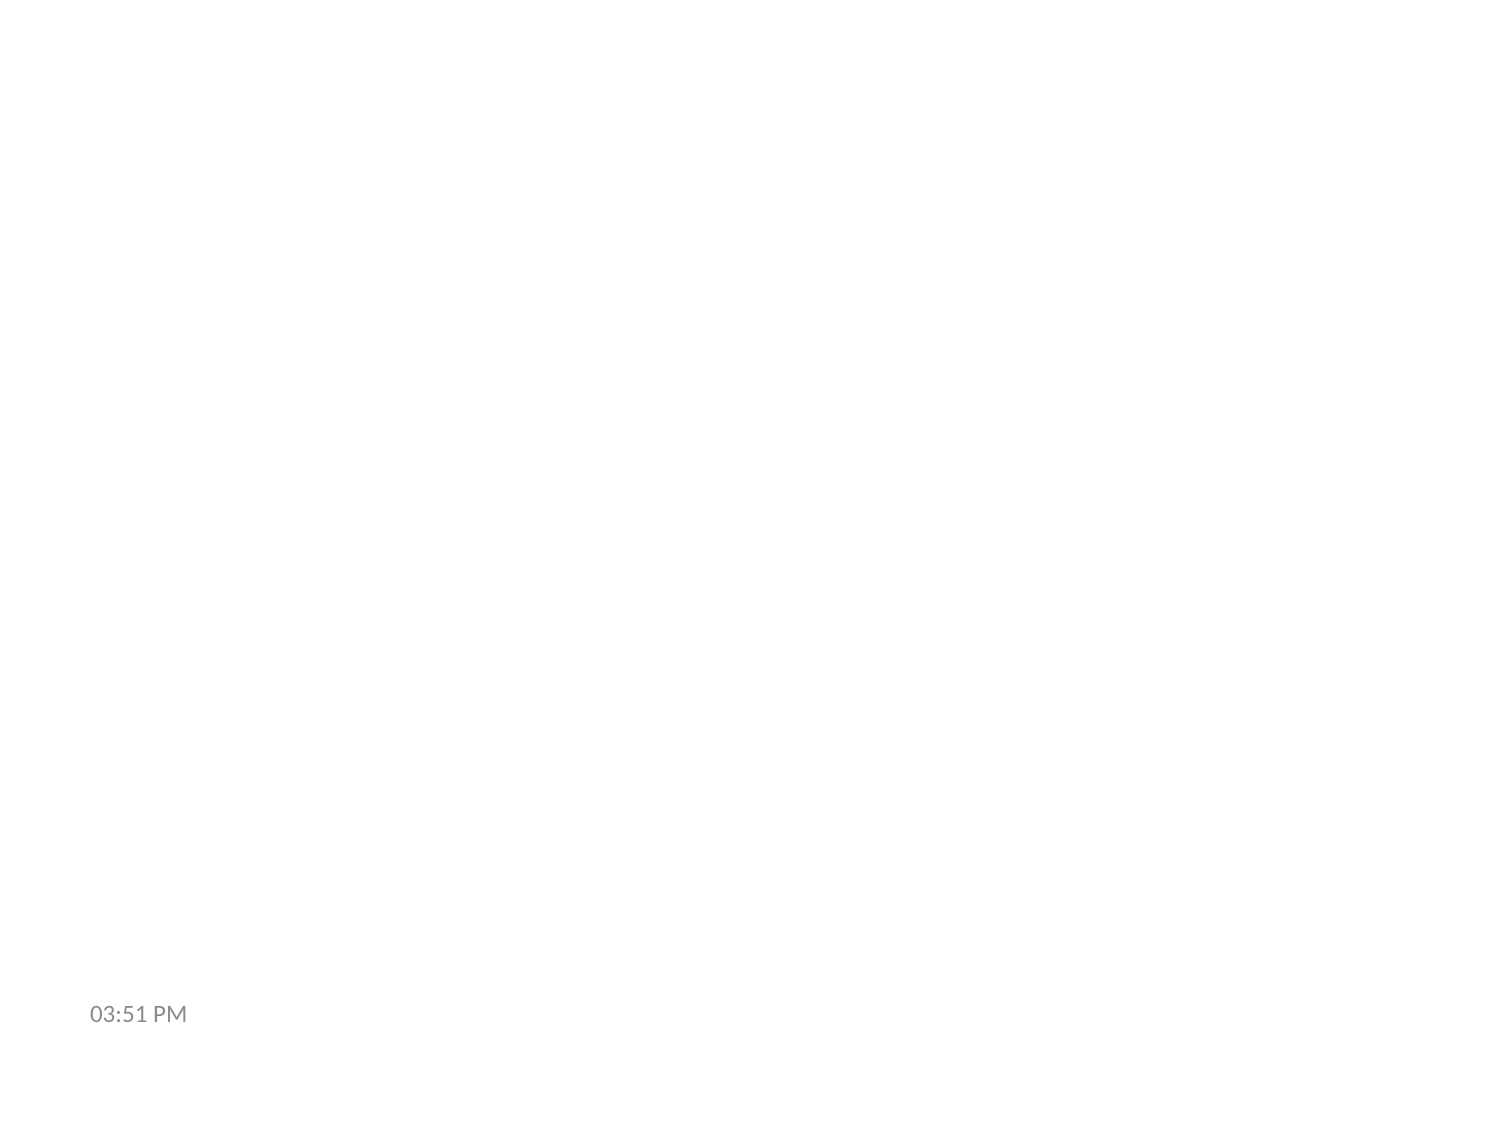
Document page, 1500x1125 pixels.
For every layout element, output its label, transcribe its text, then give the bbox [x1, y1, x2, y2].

text_box 3:35 PM [75, 982, 425, 1043]
